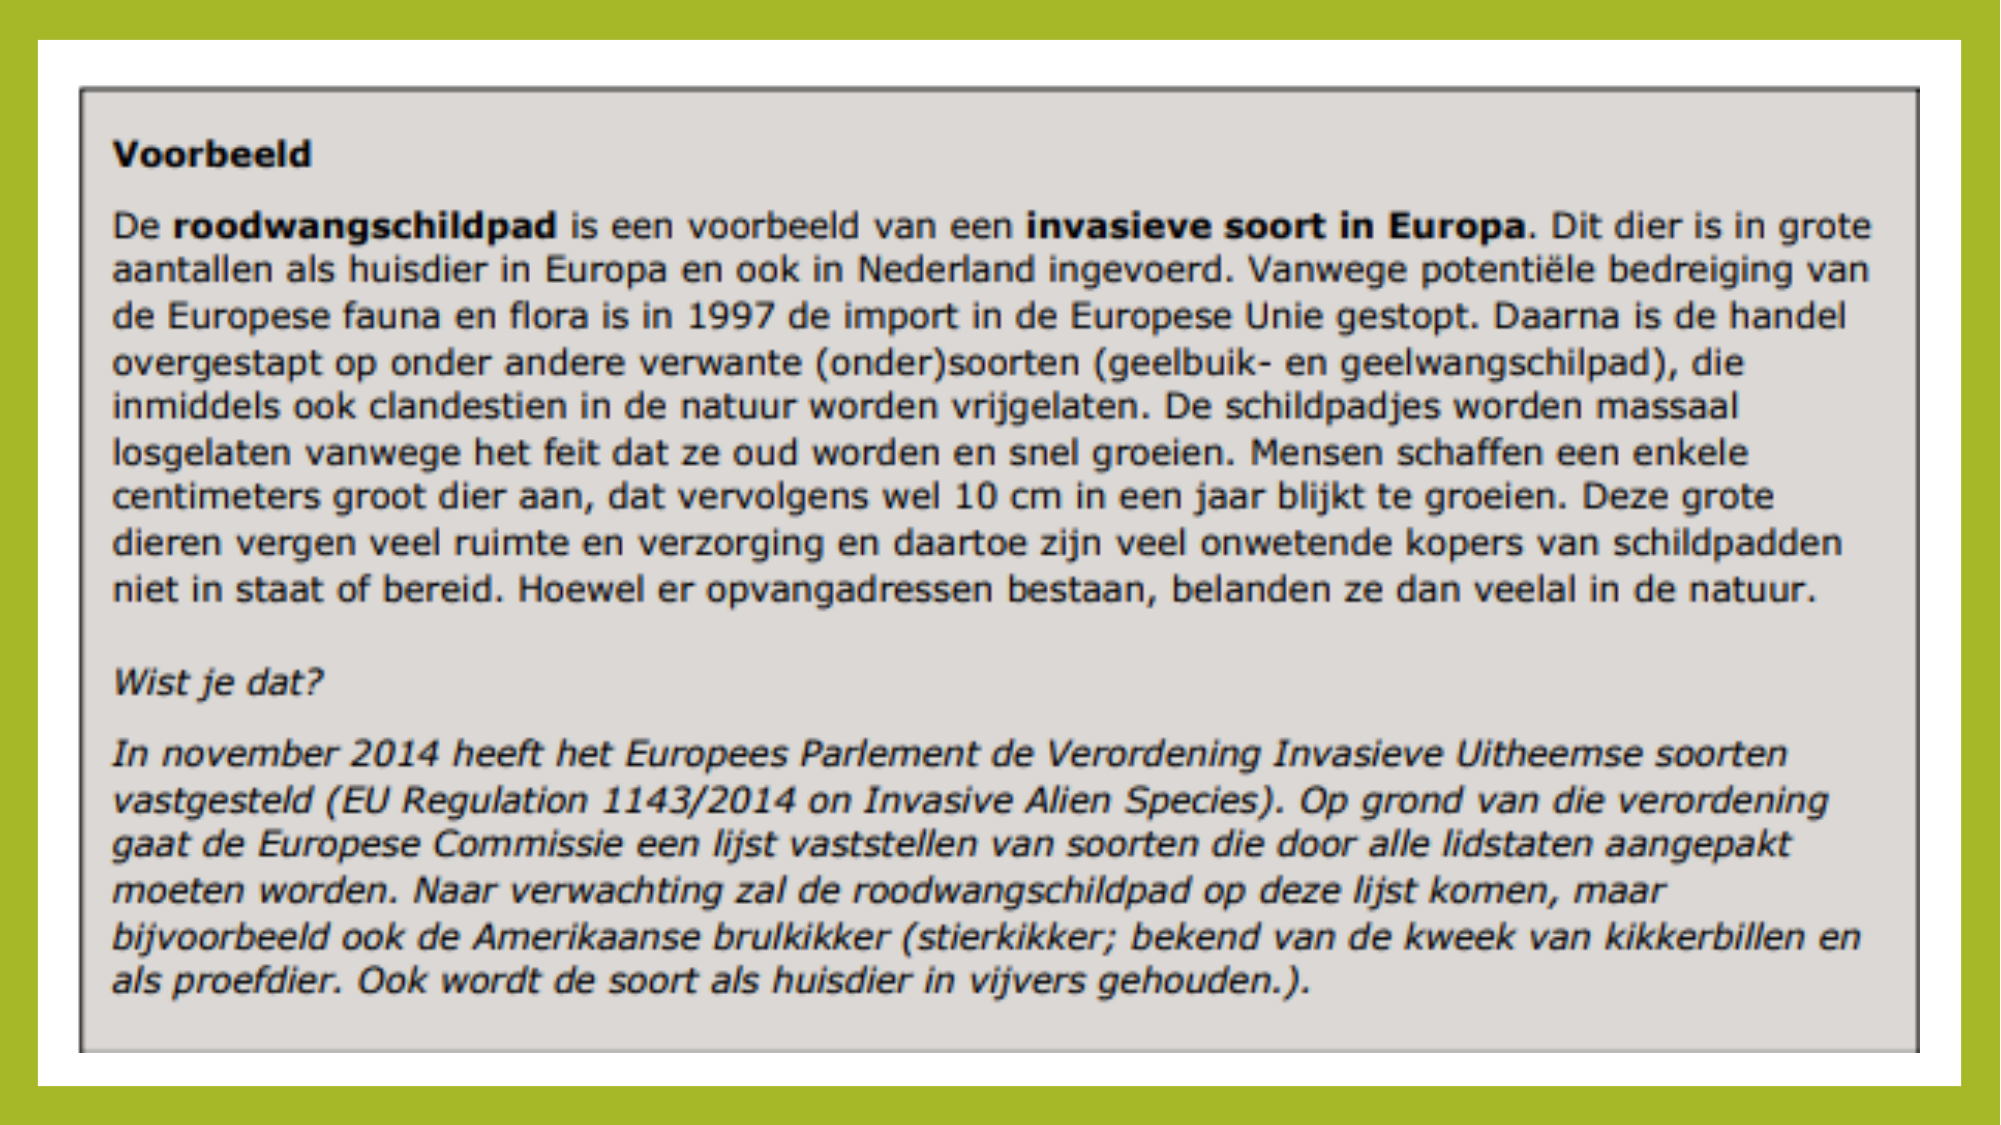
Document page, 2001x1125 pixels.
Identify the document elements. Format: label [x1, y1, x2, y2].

picture [77, 84, 1920, 1053]
